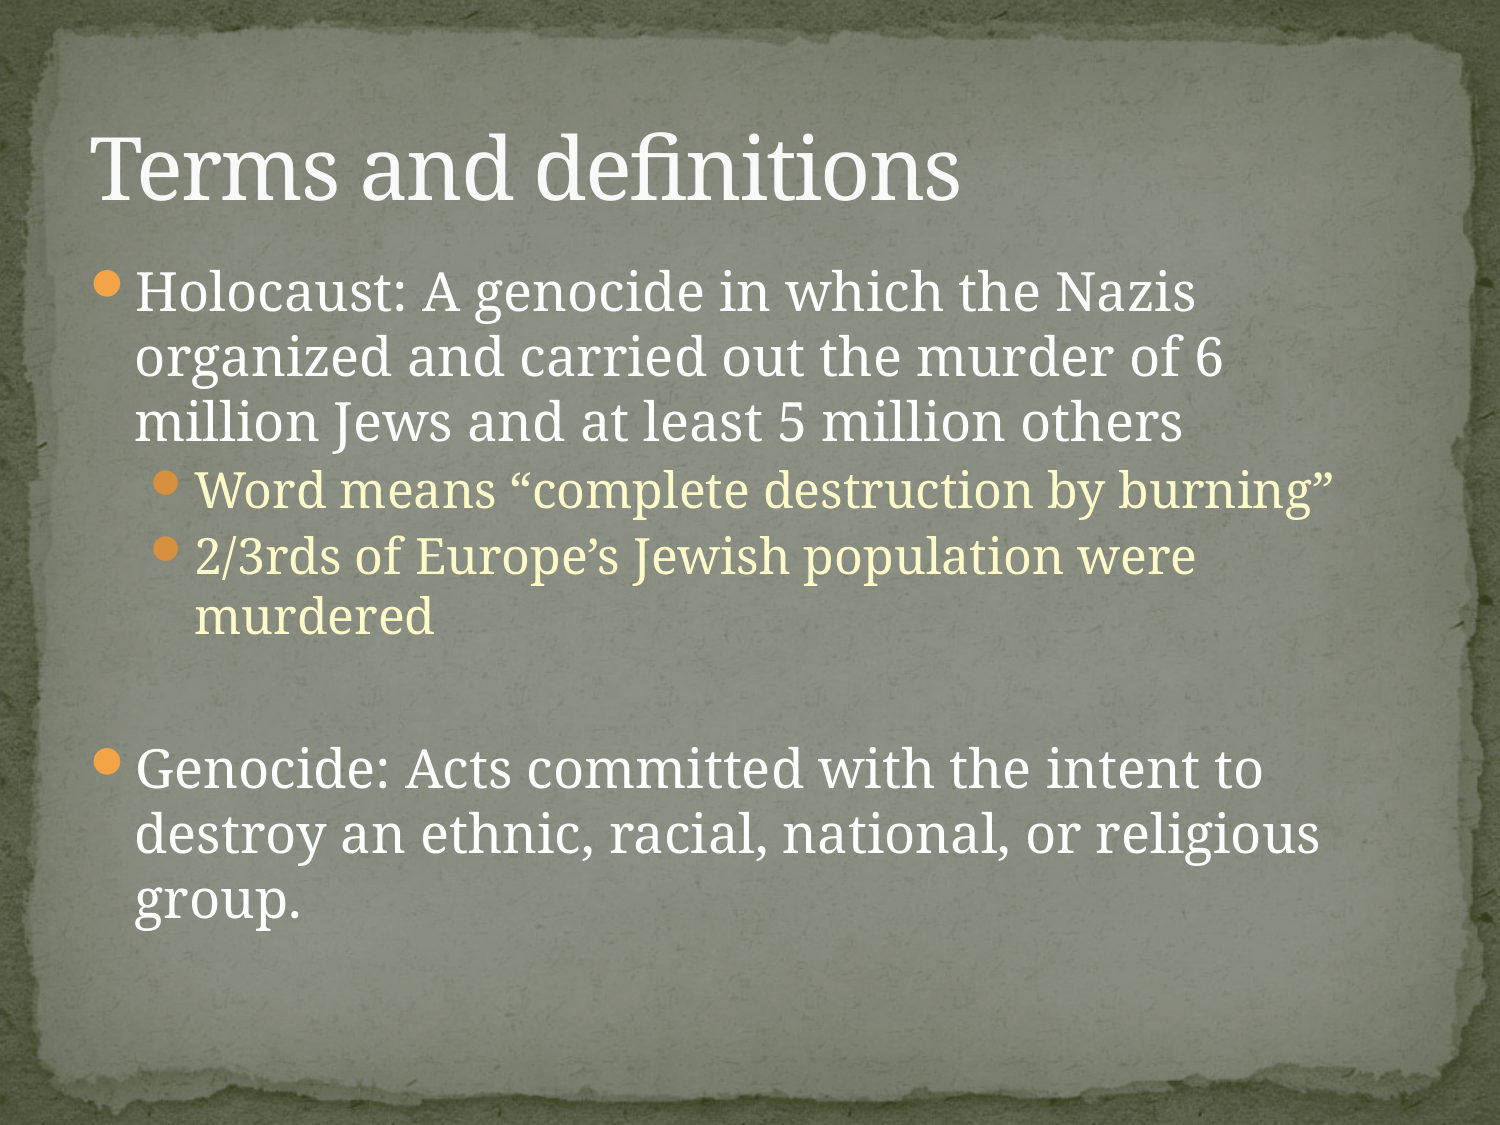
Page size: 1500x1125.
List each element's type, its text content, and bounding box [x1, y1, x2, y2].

list Holocaust: A genocide in which the Nazis organized and carried out the murder of 6 million Jews and at least 5 million others Word means “complete destruction by burning” 2/3rds of Europe’s Jewish population were murdered Genocide: Acts committed with the intent to destroy an ethnic, racial, national, or religious group. [75, 249, 1425, 1000]
title Terms and definitions [74, 24, 1425, 225]
